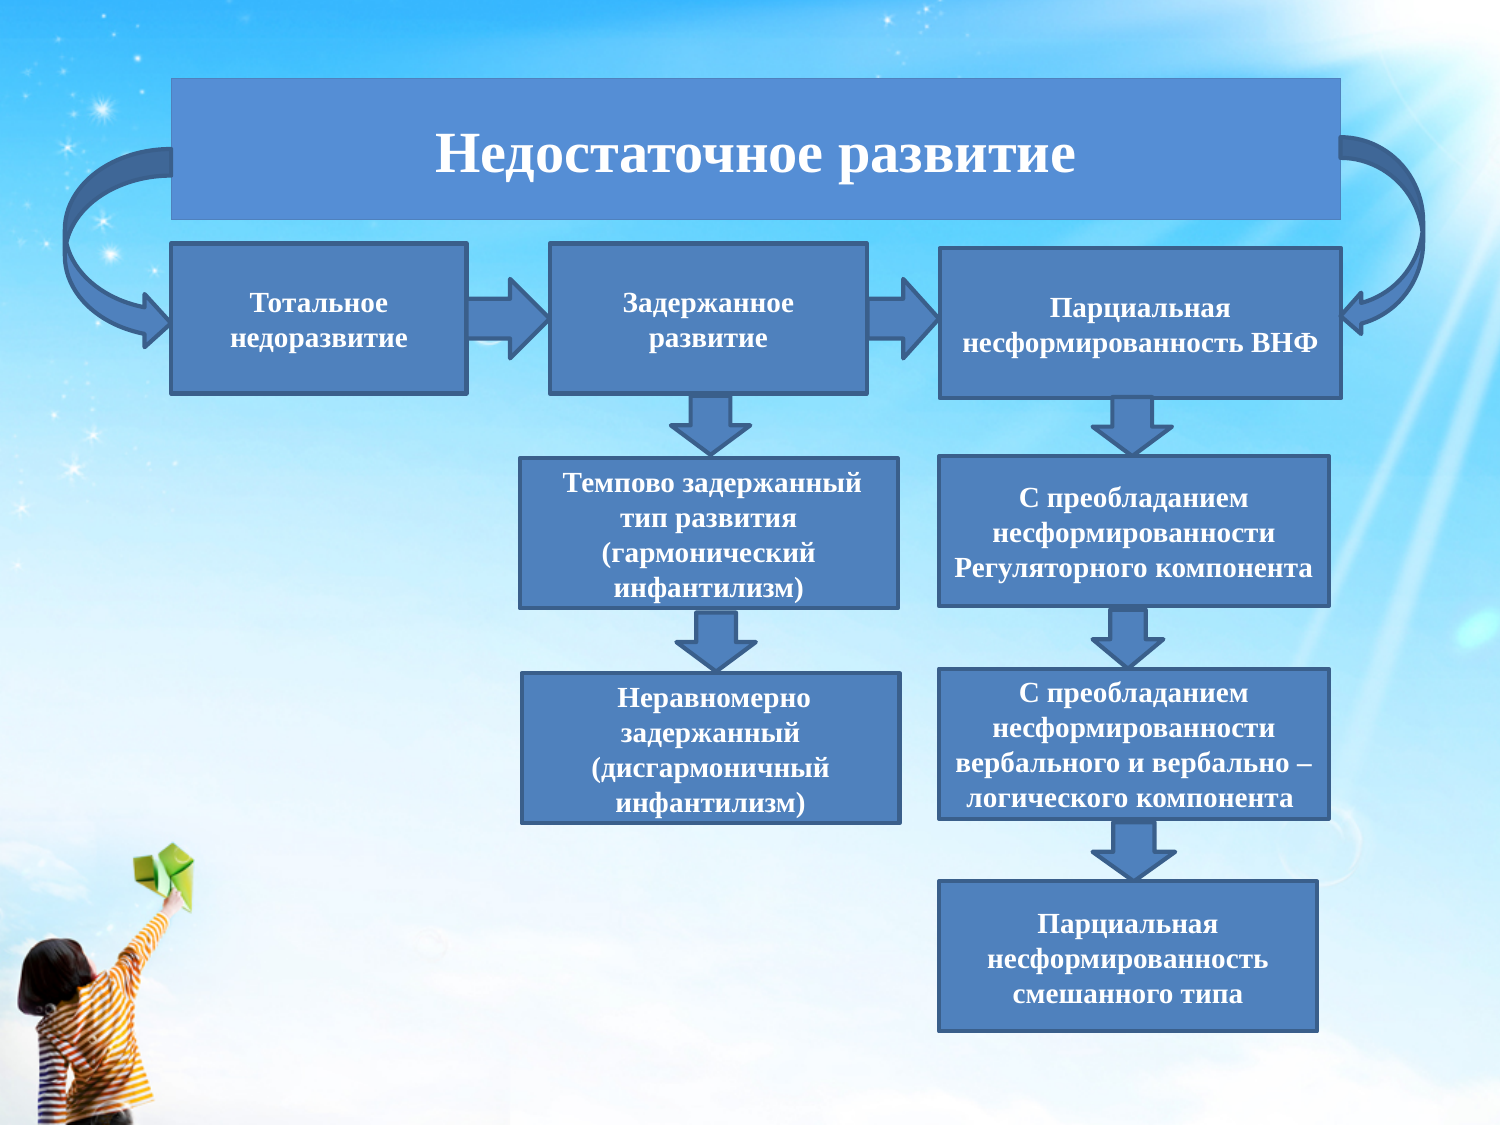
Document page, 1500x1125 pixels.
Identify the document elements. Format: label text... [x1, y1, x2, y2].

text_box [64, 148, 172, 348]
text_box Темпово задержанный тип развития (гармонический инфантилизм) [519, 458, 898, 609]
text_box [1092, 397, 1173, 456]
text_box С преобладанием несформированности вербального и вербально – логического компонента [938, 668, 1329, 819]
text_box [466, 278, 550, 359]
text_box Парциальная несформированность смешанного типа [938, 881, 1317, 1032]
text_box Парциальная несформированность ВНФ [939, 248, 1342, 399]
picture [0, 0, 1500, 1125]
text_box [867, 278, 939, 359]
text_box [1092, 609, 1164, 668]
text_box Тотальное недоразвитие [171, 243, 467, 394]
text_box [676, 612, 756, 672]
text_box [670, 395, 751, 455]
text_box Неравномерно задержанный (дисгармоничный инфантилизм) [521, 673, 900, 824]
text_box Задержанное развитие [549, 243, 867, 394]
text_box Недостаточное развитие [171, 78, 1341, 220]
text_box [1092, 822, 1176, 881]
text_box С преобладанием несформированности Регуляторного компонента [938, 456, 1329, 607]
text_box [1340, 137, 1424, 334]
